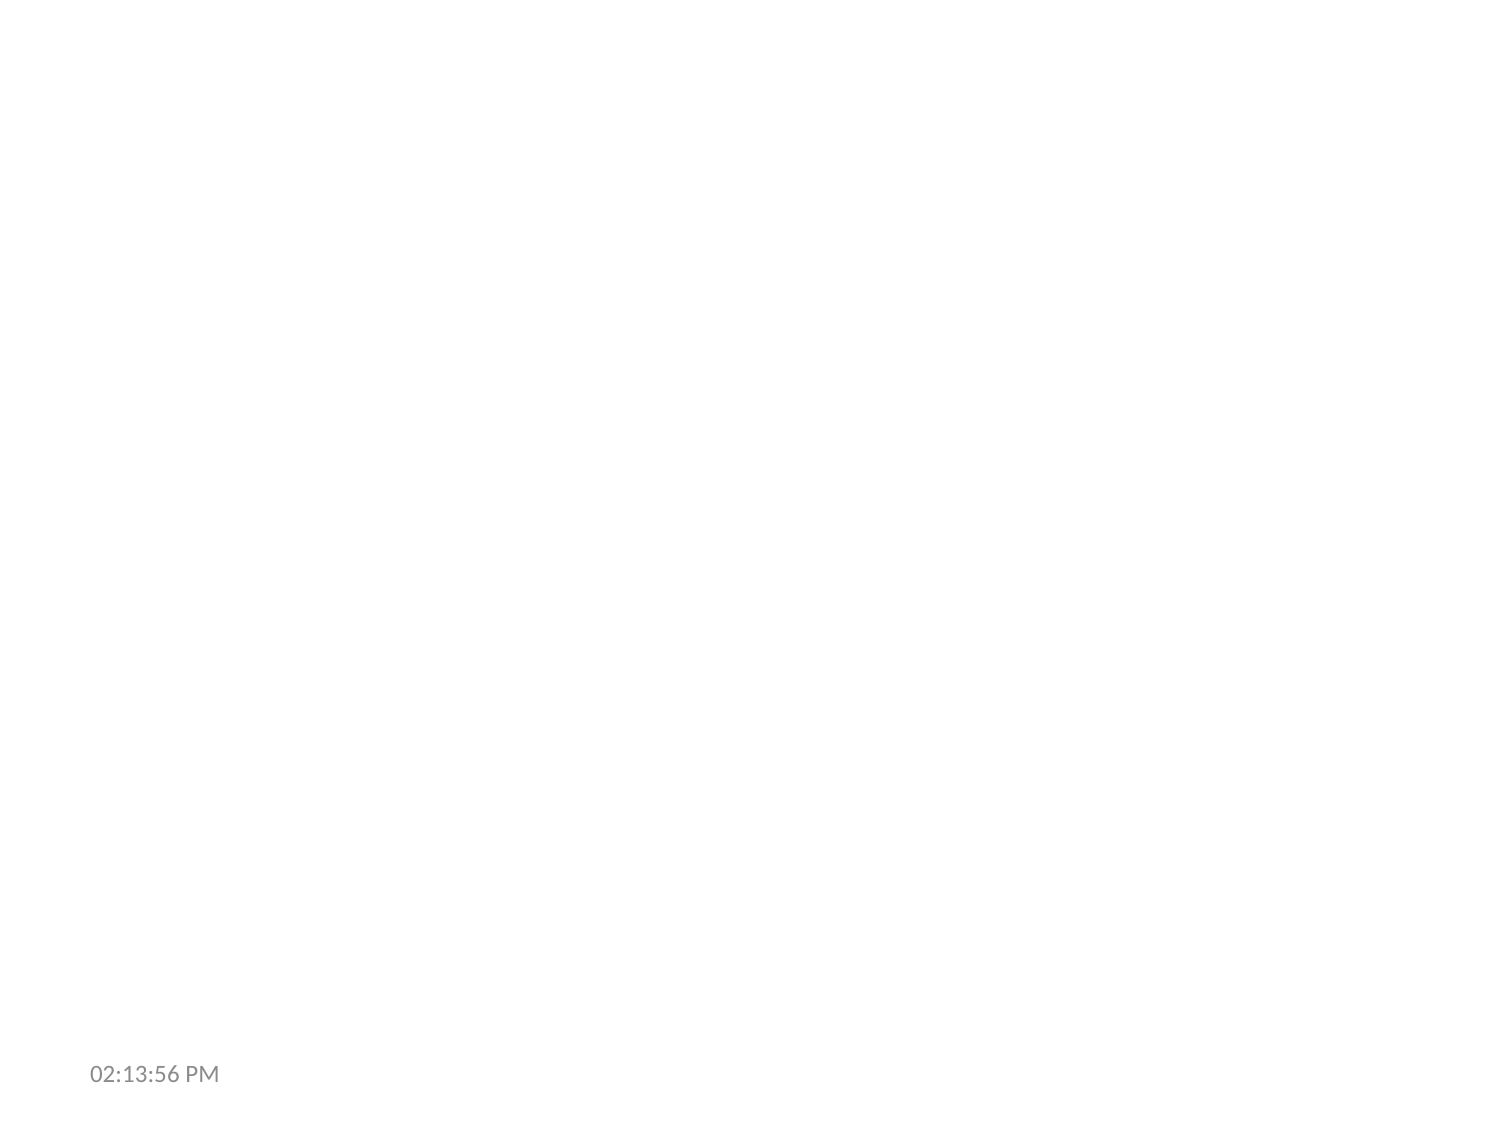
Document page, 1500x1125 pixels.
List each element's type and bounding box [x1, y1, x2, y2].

slide_number [75, 1042, 425, 1103]
